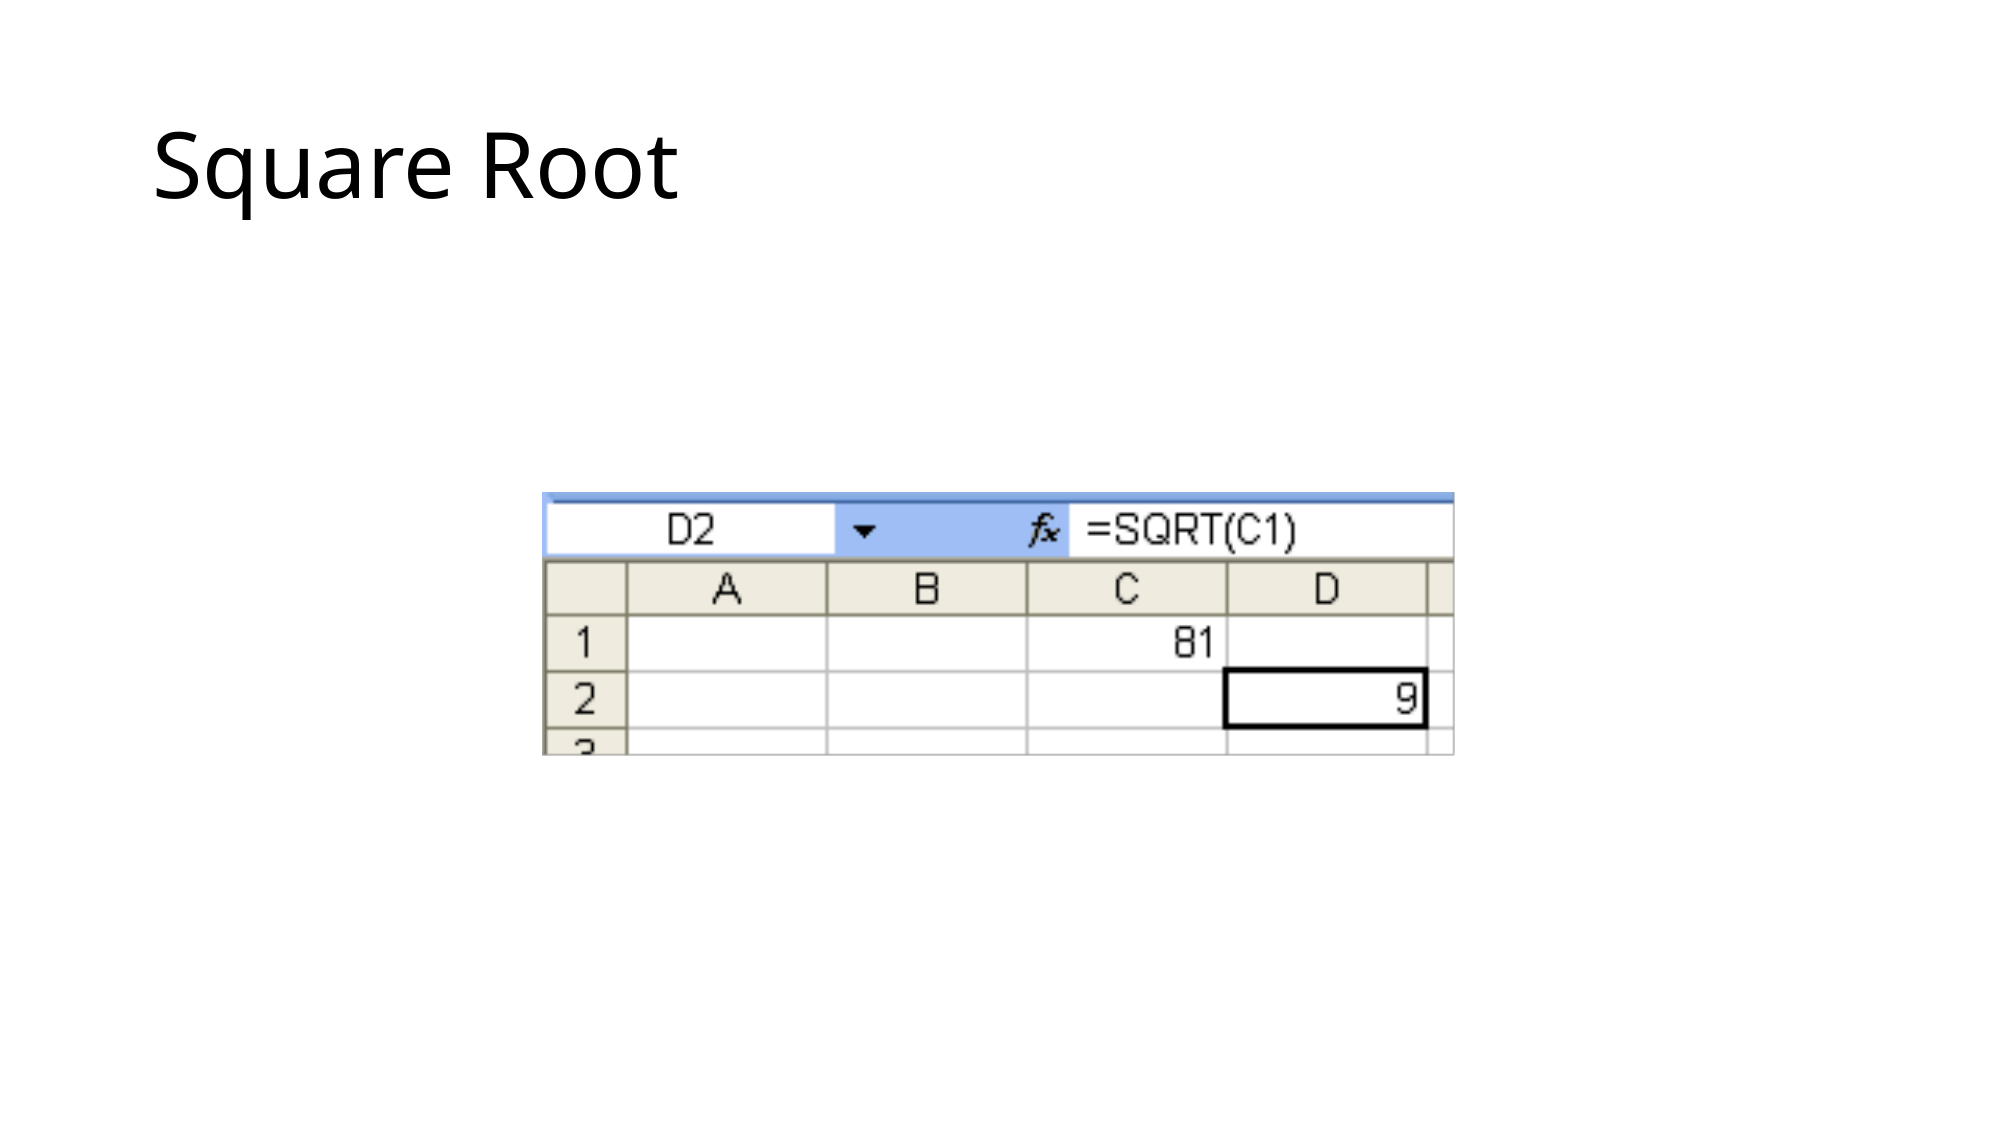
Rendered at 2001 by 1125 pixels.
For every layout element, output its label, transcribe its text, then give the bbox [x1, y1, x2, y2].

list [542, 492, 1458, 759]
title Square Root [137, 59, 1863, 278]
